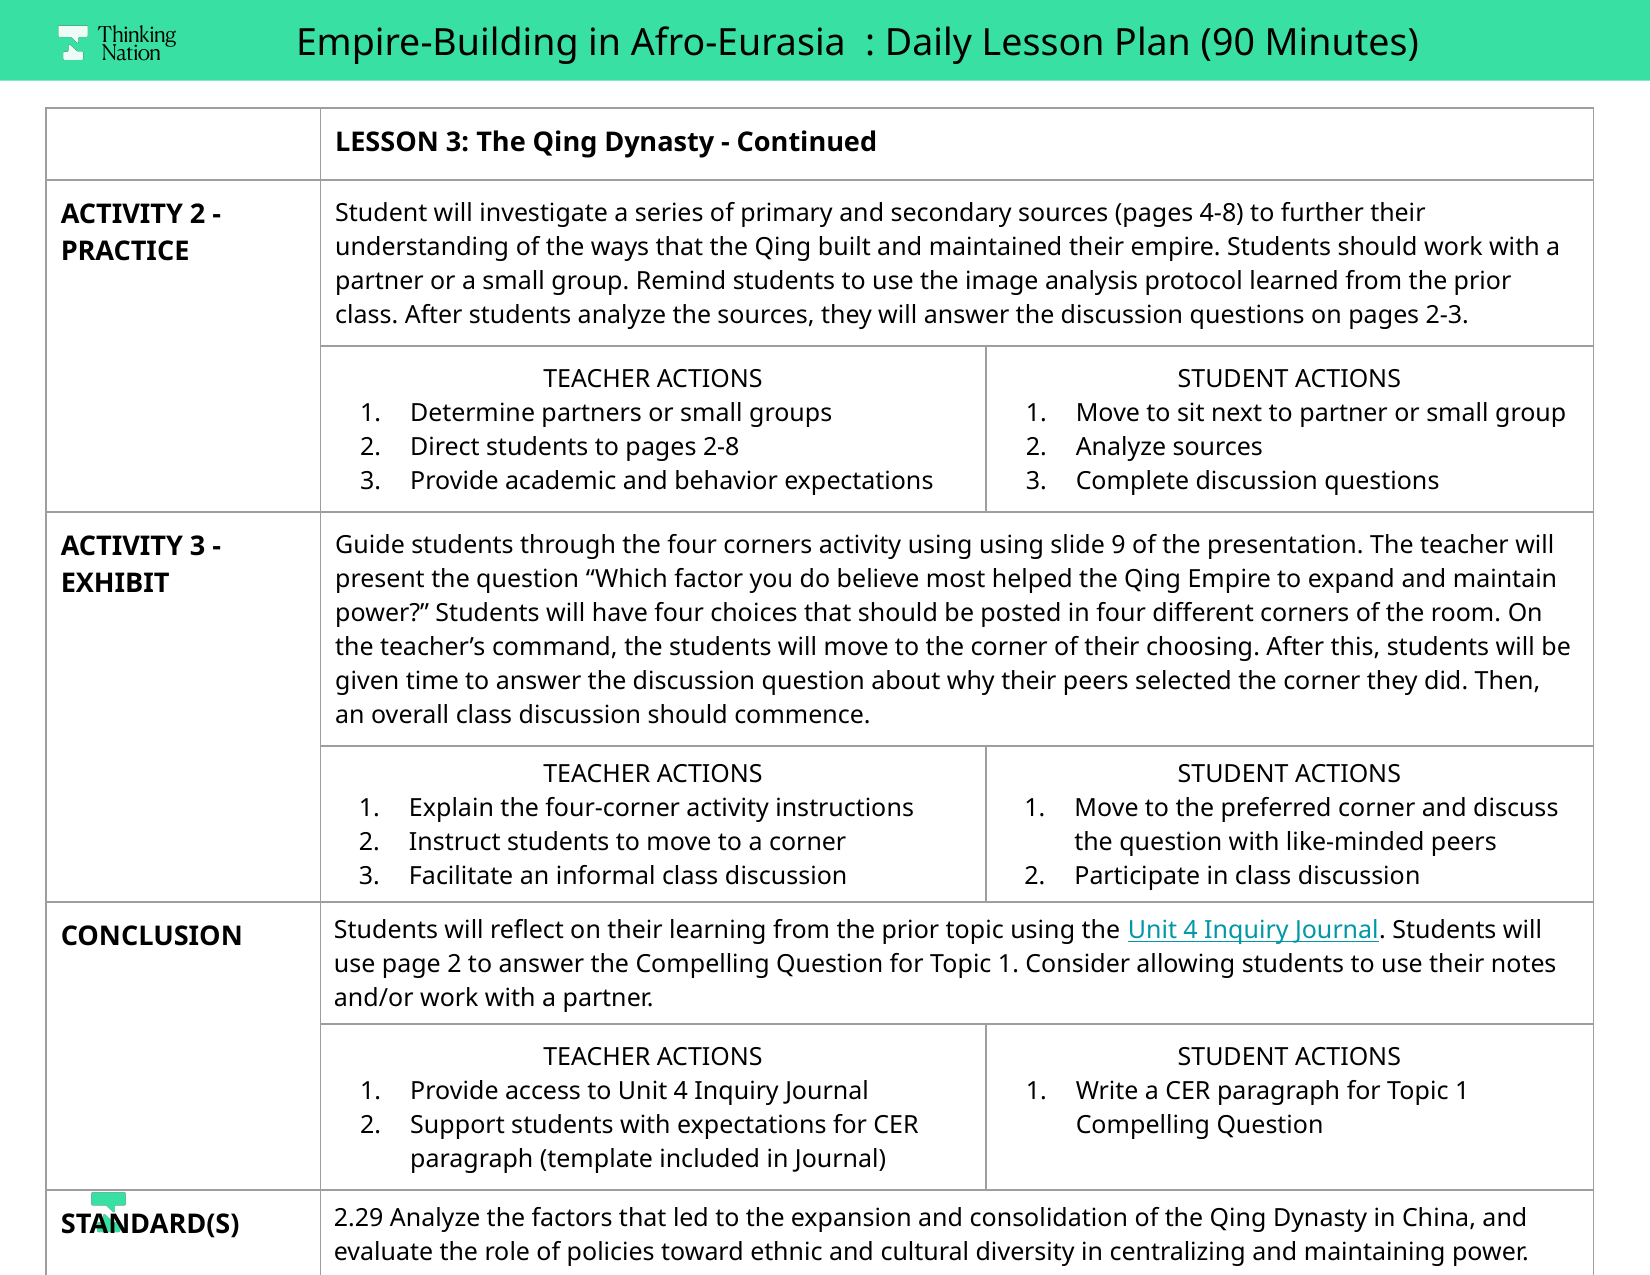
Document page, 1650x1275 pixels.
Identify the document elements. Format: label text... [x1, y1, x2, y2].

table_header LESSON 3: The Qing Dynasty - Continued [321, 109, 1593, 179]
table_cell STUDENT ACTIONS Move to the preferred corner and discuss the question with like-minded peers Participate in class discussion [987, 747, 1593, 901]
table_cell 2.29 Analyze the factors that led to the expansion and consolidation of the Qing Dynasty in China, and evaluate the role of policies toward ethnic and cultural diversity in centralizing and maintaining power. [321, 1191, 1593, 1275]
table_cell Guide students through the four corners activity using using slide 9 of the presentation. The teacher will present the question “Which factor you do believe most helped the Qing Empire to expand and maintain power?” Students will have four choices that should be posted in four different corners of the room. On the teacher’s command, the students will move to the corner of their choosing. After this, students will be given time to answer the discussion question about why their peers selected the corner they did. Then, an overall class discussion should commence. [321, 513, 1593, 745]
table_cell ACTIVITY 2 - PRACTICE [47, 181, 320, 511]
table_cell TEACHER ACTIONS Explain the four-corner activity instructions Instruct students to move to a corner Facilitate an informal class discussion [321, 747, 985, 901]
picture [45, 14, 180, 85]
text_box Empire-Building in Afro-Eurasia : Daily Lesson Plan (90 Minutes) [0, 0, 1650, 81]
table_cell TEACHER ACTIONS Provide access to Unit 4 Inquiry Journal Support students with expectations for CER paragraph (template included in Journal) [321, 1025, 985, 1189]
table_header [47, 109, 320, 179]
table_cell CONCLUSION [47, 903, 320, 1189]
table_cell Student will investigate a series of primary and secondary sources (pages 4-8) to further their understanding of the ways that the Qing built and maintained their empire. Students should work with a partner or a small group. Remind students to use the image analysis protocol learned from the prior class. After students analyze the sources, they will answer the discussion questions on pages 2-3. [321, 181, 1593, 345]
table_cell STANDARD(S) [47, 1191, 320, 1275]
table_cell STUDENT ACTIONS Move to sit next to partner or small group Analyze sources Complete discussion questions [987, 347, 1593, 511]
table_cell Students will reflect on their learning from the prior topic using the Unit 4 Inquiry Journal. Students will use page 2 to answer the Compelling Question for Topic 1. Consider allowing students to use their notes and/or work with a partner. [321, 903, 1593, 1023]
picture [80, 1184, 136, 1240]
table_cell ACTIVITY 3 - EXHIBIT [47, 513, 320, 901]
table_cell TEACHER ACTIONS Determine partners or small groups Direct students to pages 2-8 Provide academic and behavior expectations [321, 347, 985, 511]
table_cell STUDENT ACTIONS Write a CER paragraph for Topic 1 Compelling Question [987, 1025, 1593, 1189]
